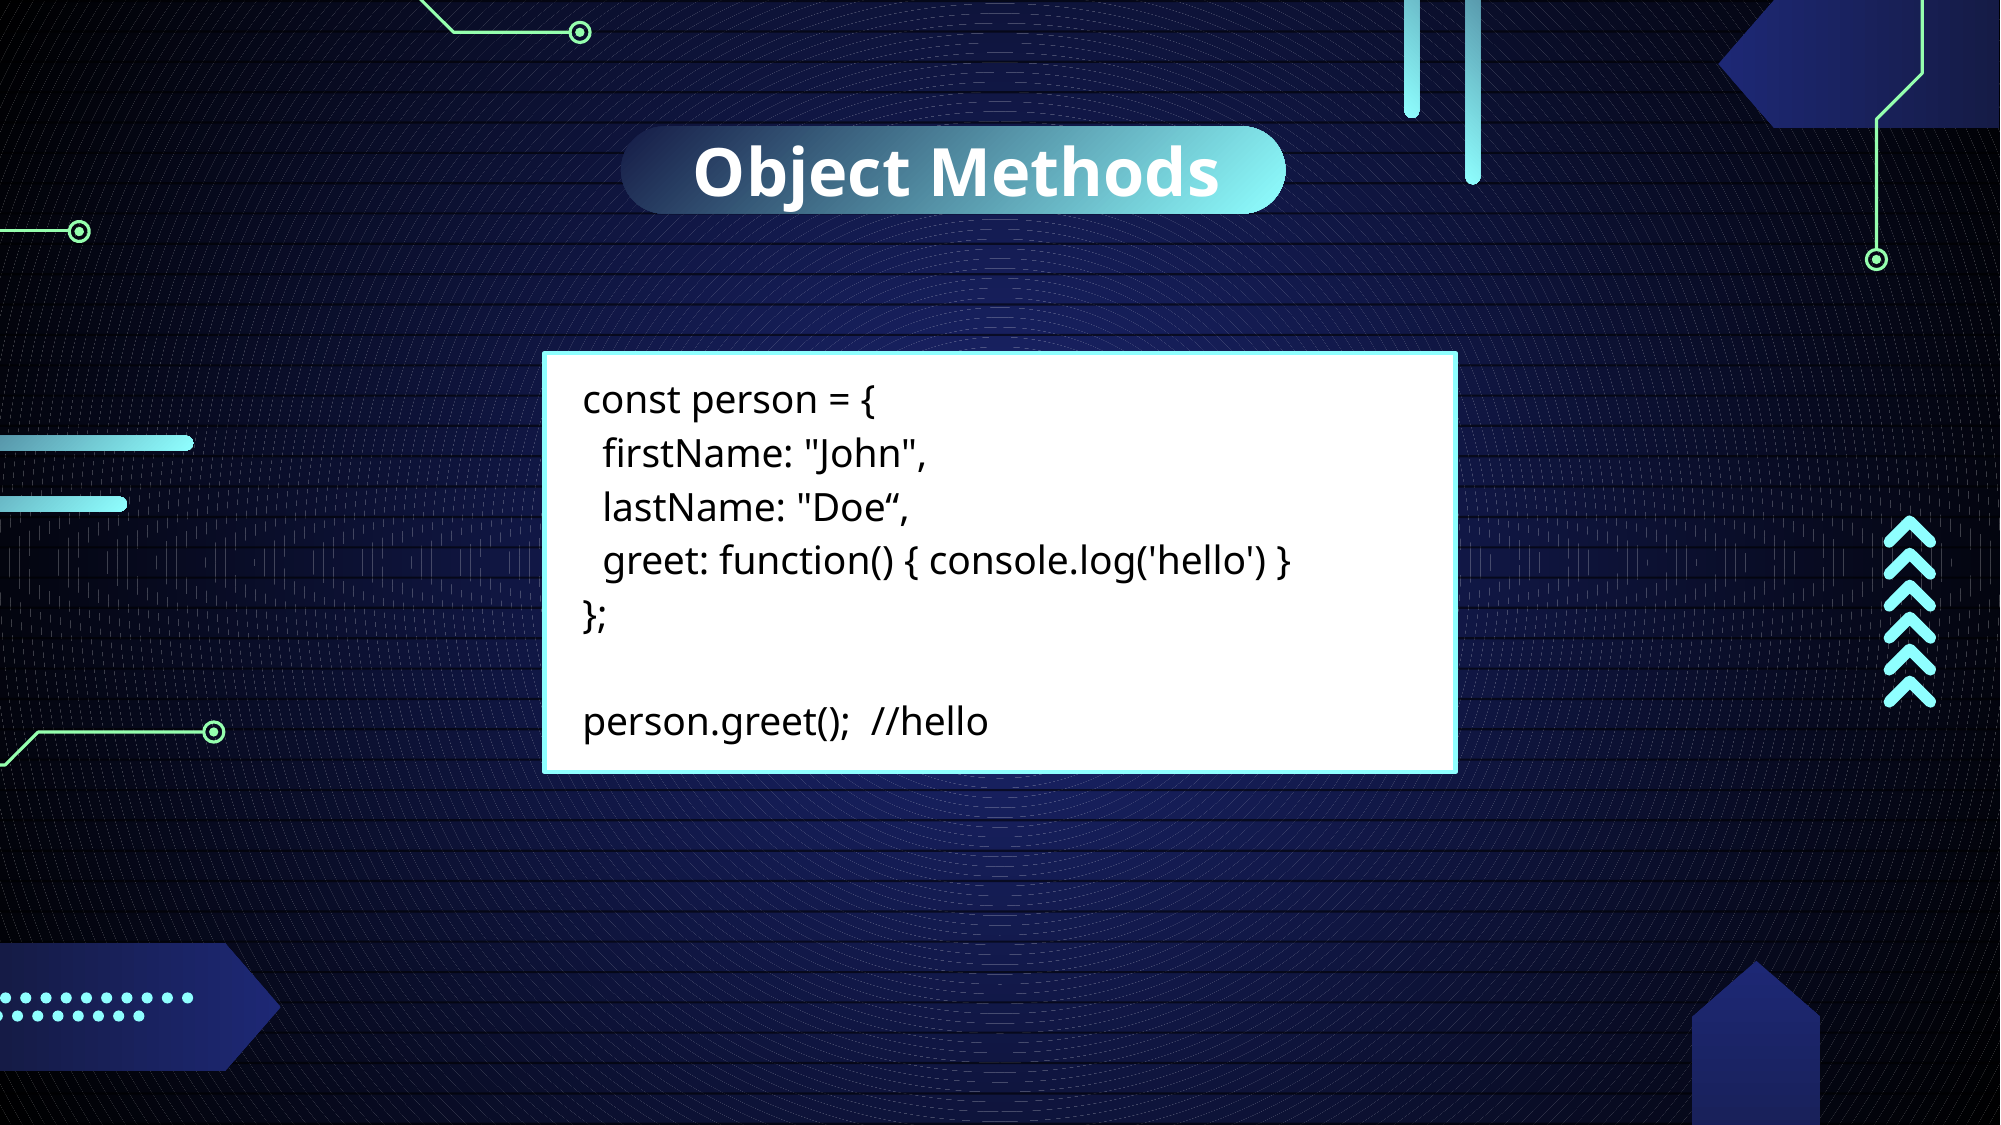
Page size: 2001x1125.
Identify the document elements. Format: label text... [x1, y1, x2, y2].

text_box [620, 126, 1286, 214]
text_box Object Methods [672, 140, 1242, 200]
subtitle const person = { firstName: "John", lastName: "Doe“, greet: function() { console.log('hello') } }; person.greet(); //hello [542, 351, 1458, 774]
